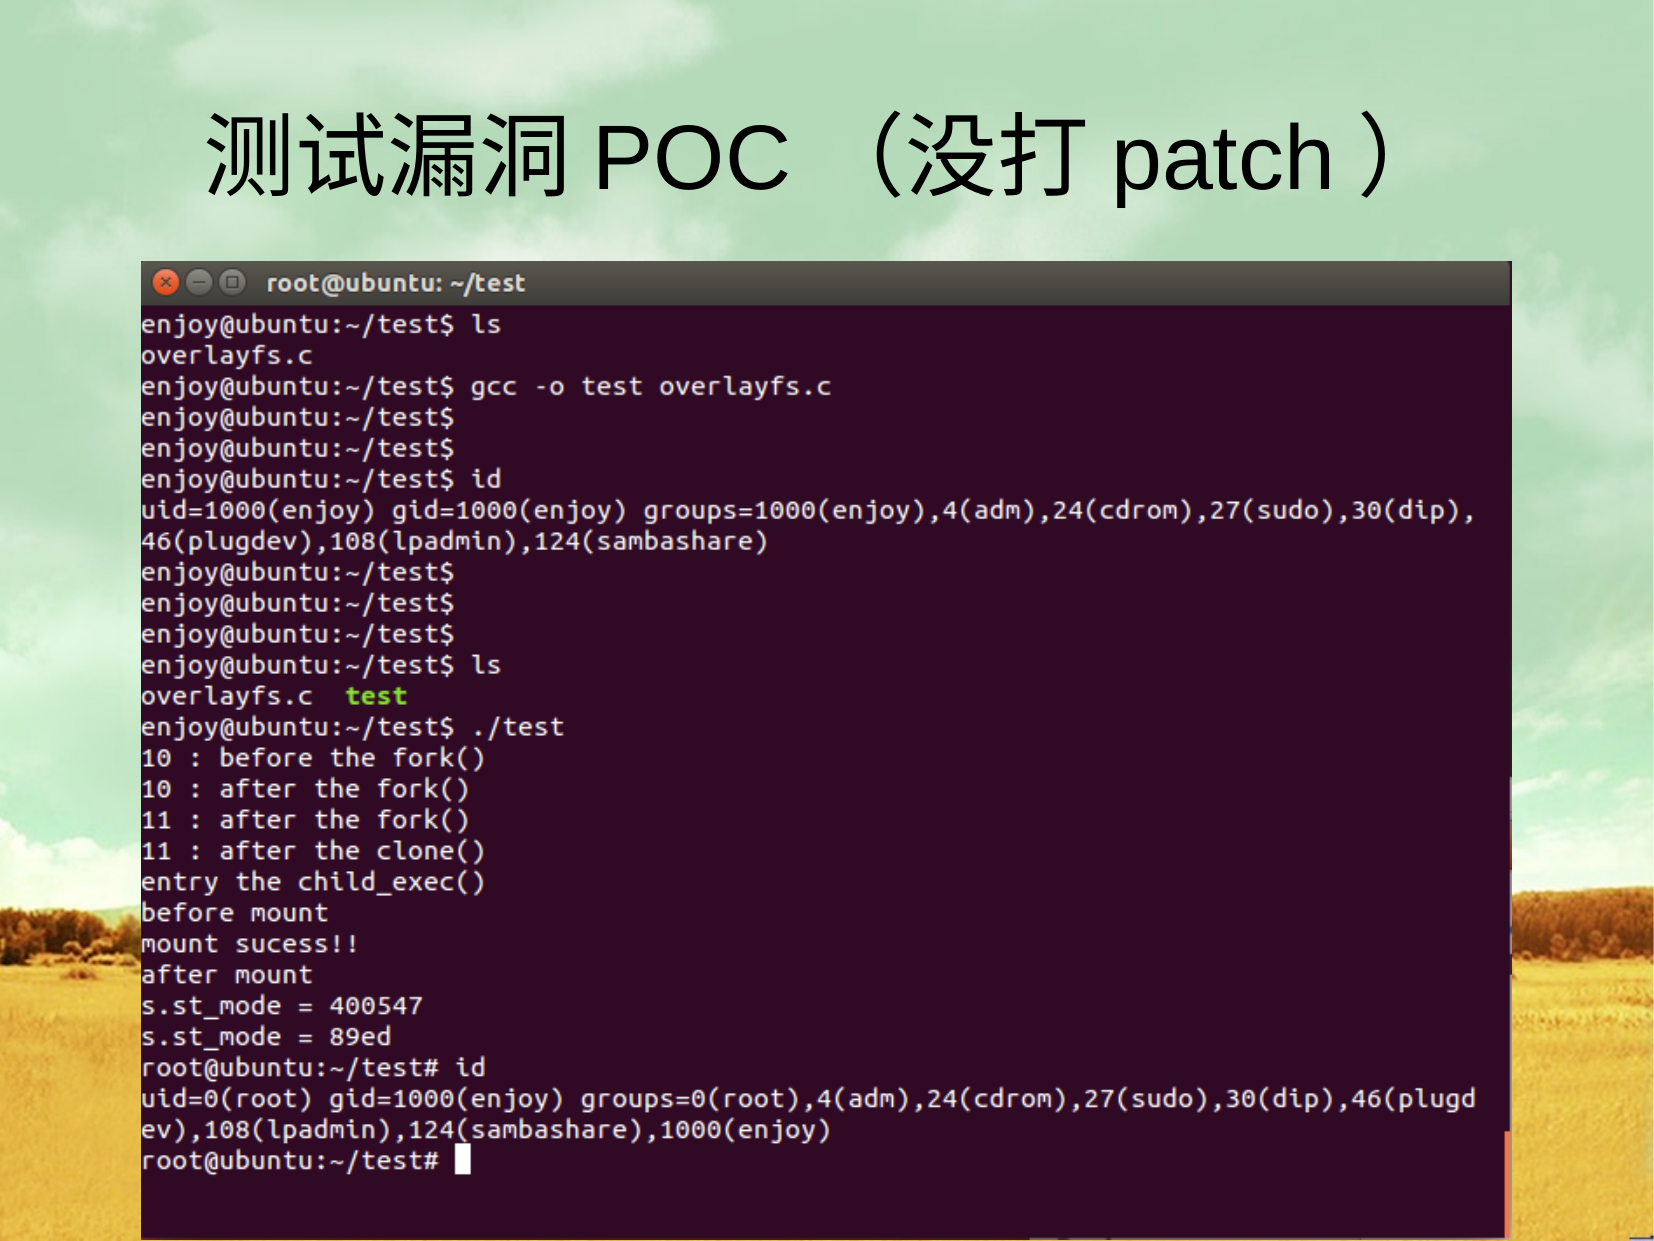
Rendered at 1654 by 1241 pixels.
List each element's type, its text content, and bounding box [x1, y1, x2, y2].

text_box 测试漏洞POC（没打patch） [82, 49, 1571, 257]
picture [0, 0, 1654, 1241]
